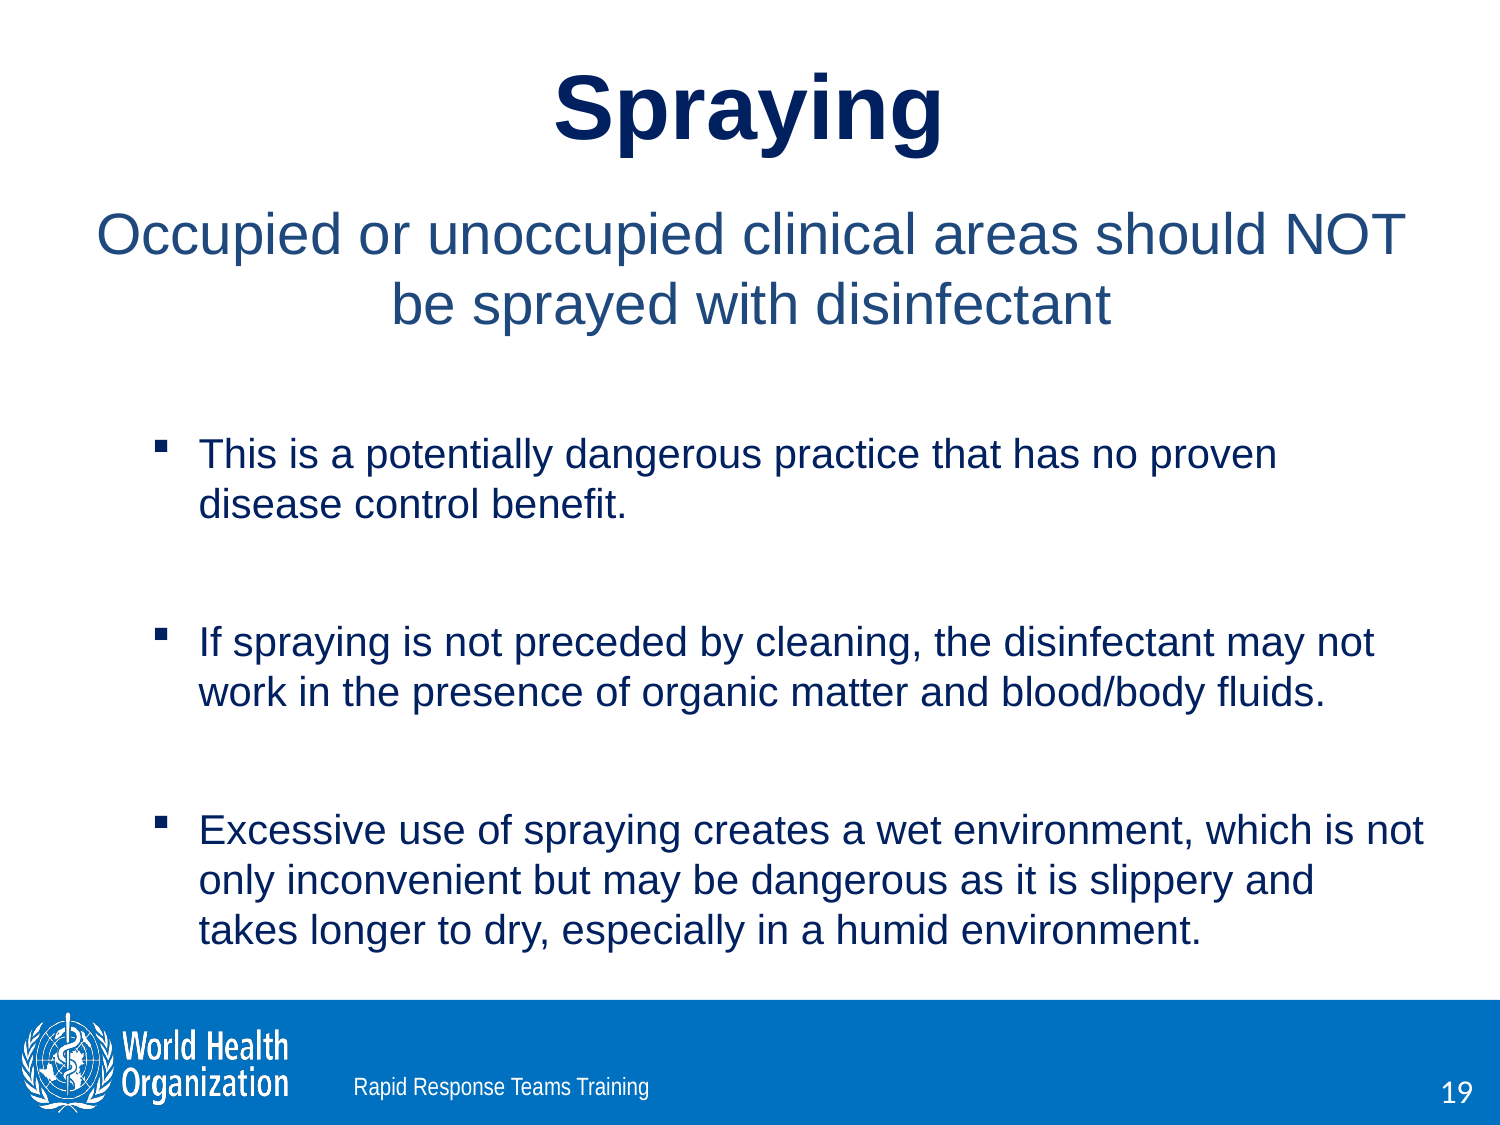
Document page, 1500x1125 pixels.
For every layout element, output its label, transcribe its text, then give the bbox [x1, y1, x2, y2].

picture [21, 1012, 288, 1113]
list Occupied or unoccupied clinical areas should NOT be sprayed with disinfectant This is a potentially dangerous practice that has no proven disease control benefit. If spraying is not preceded by cleaning, the disinfectant may not work in the presence of organic matter and blood/body fluids. Excessive use of spraying creates a wet environment, which is not only inconvenient but may be dangerous as it is slippery and takes longer to dry, especially in a humid environment. [76, 196, 1427, 1005]
title Spraying [0, 45, 1500, 161]
